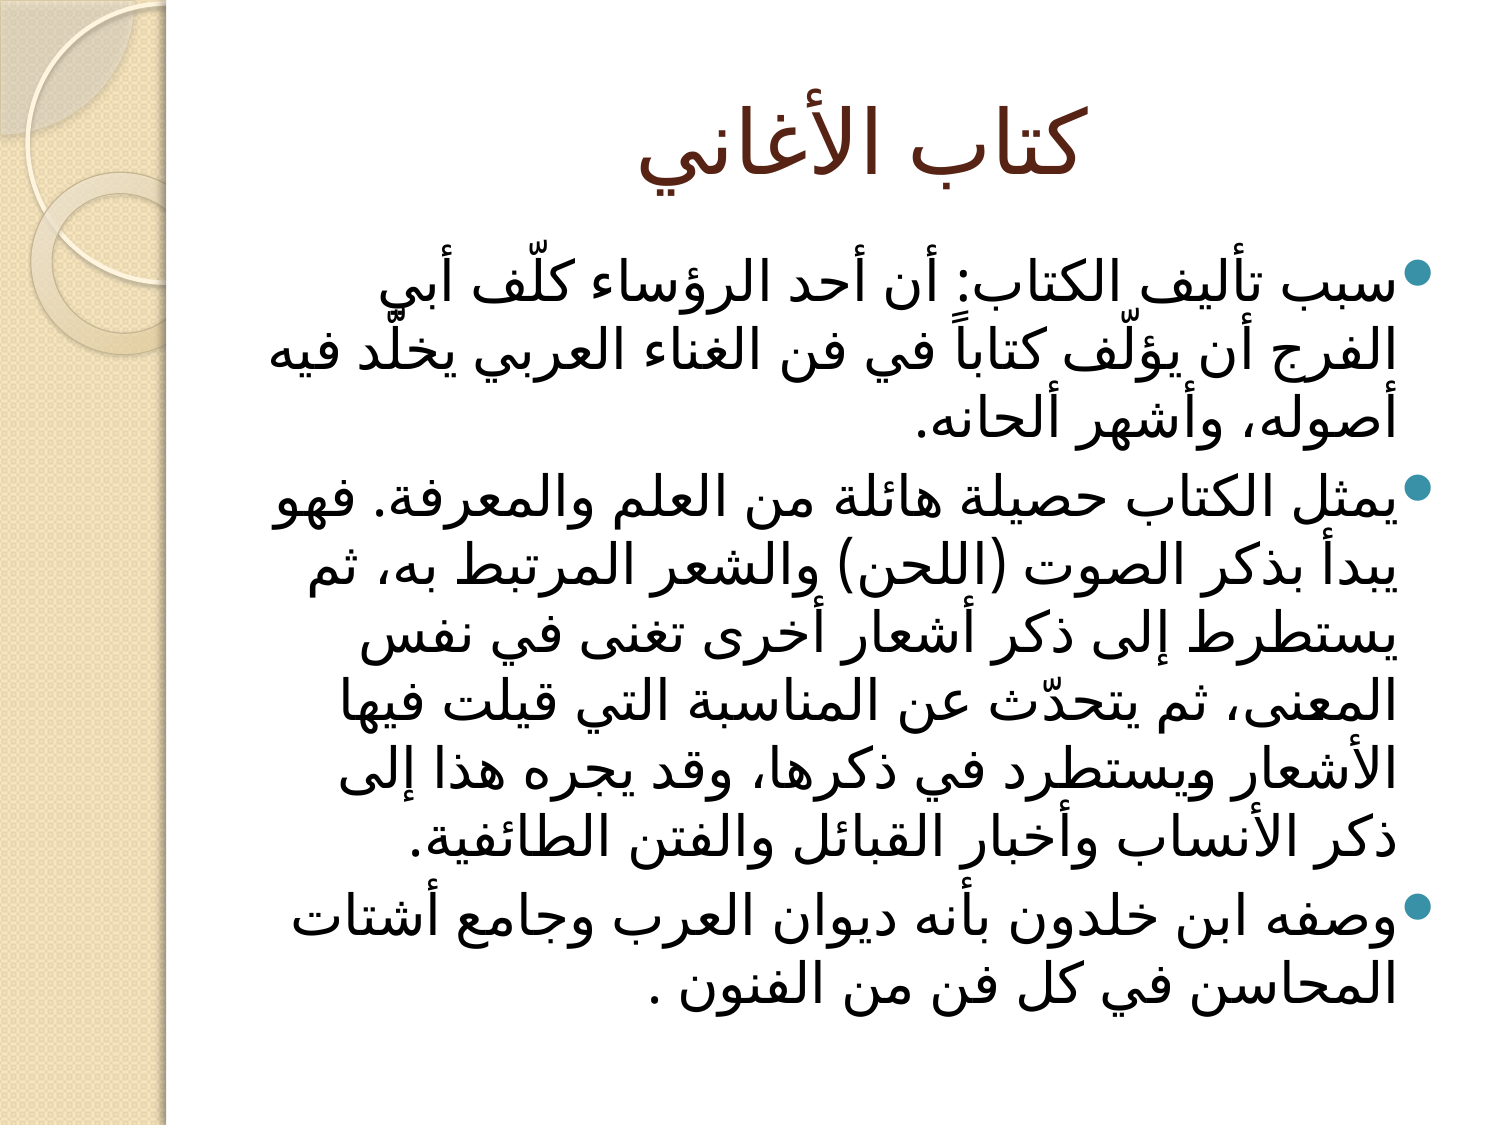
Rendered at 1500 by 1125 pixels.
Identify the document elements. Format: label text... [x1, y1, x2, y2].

list سبب تأليف الكتاب: أن أحد الرؤساء كلّف أبي الفرج أن يؤلّف كتاباً في فن الغناء العربي يخلّد فيه أصوله، وأشهر ألحانه. يمثل الكتاب حصيلة هائلة من العلم والمعرفة. فهو يبدأ بذكر الصوت (اللحن) والشعر المرتبط به، ثم يستطرط إلى ذكر أشعار أخرى تغنى في نفس المعنى، ثم يتحدّث عن المناسبة التي قيلت فيها الأشعار ويستطرد في ذكرها، وقد يجره هذا إلى ذكر الأنساب وأخبار القبائل والفتن الطائفية. وصفه ابن خلدون بأنه ديوان العرب وجامع أشتات المحاسن في كل فن من الفنون . [235, 237, 1466, 1025]
title كتاب الأغاني [235, 45, 1466, 233]
